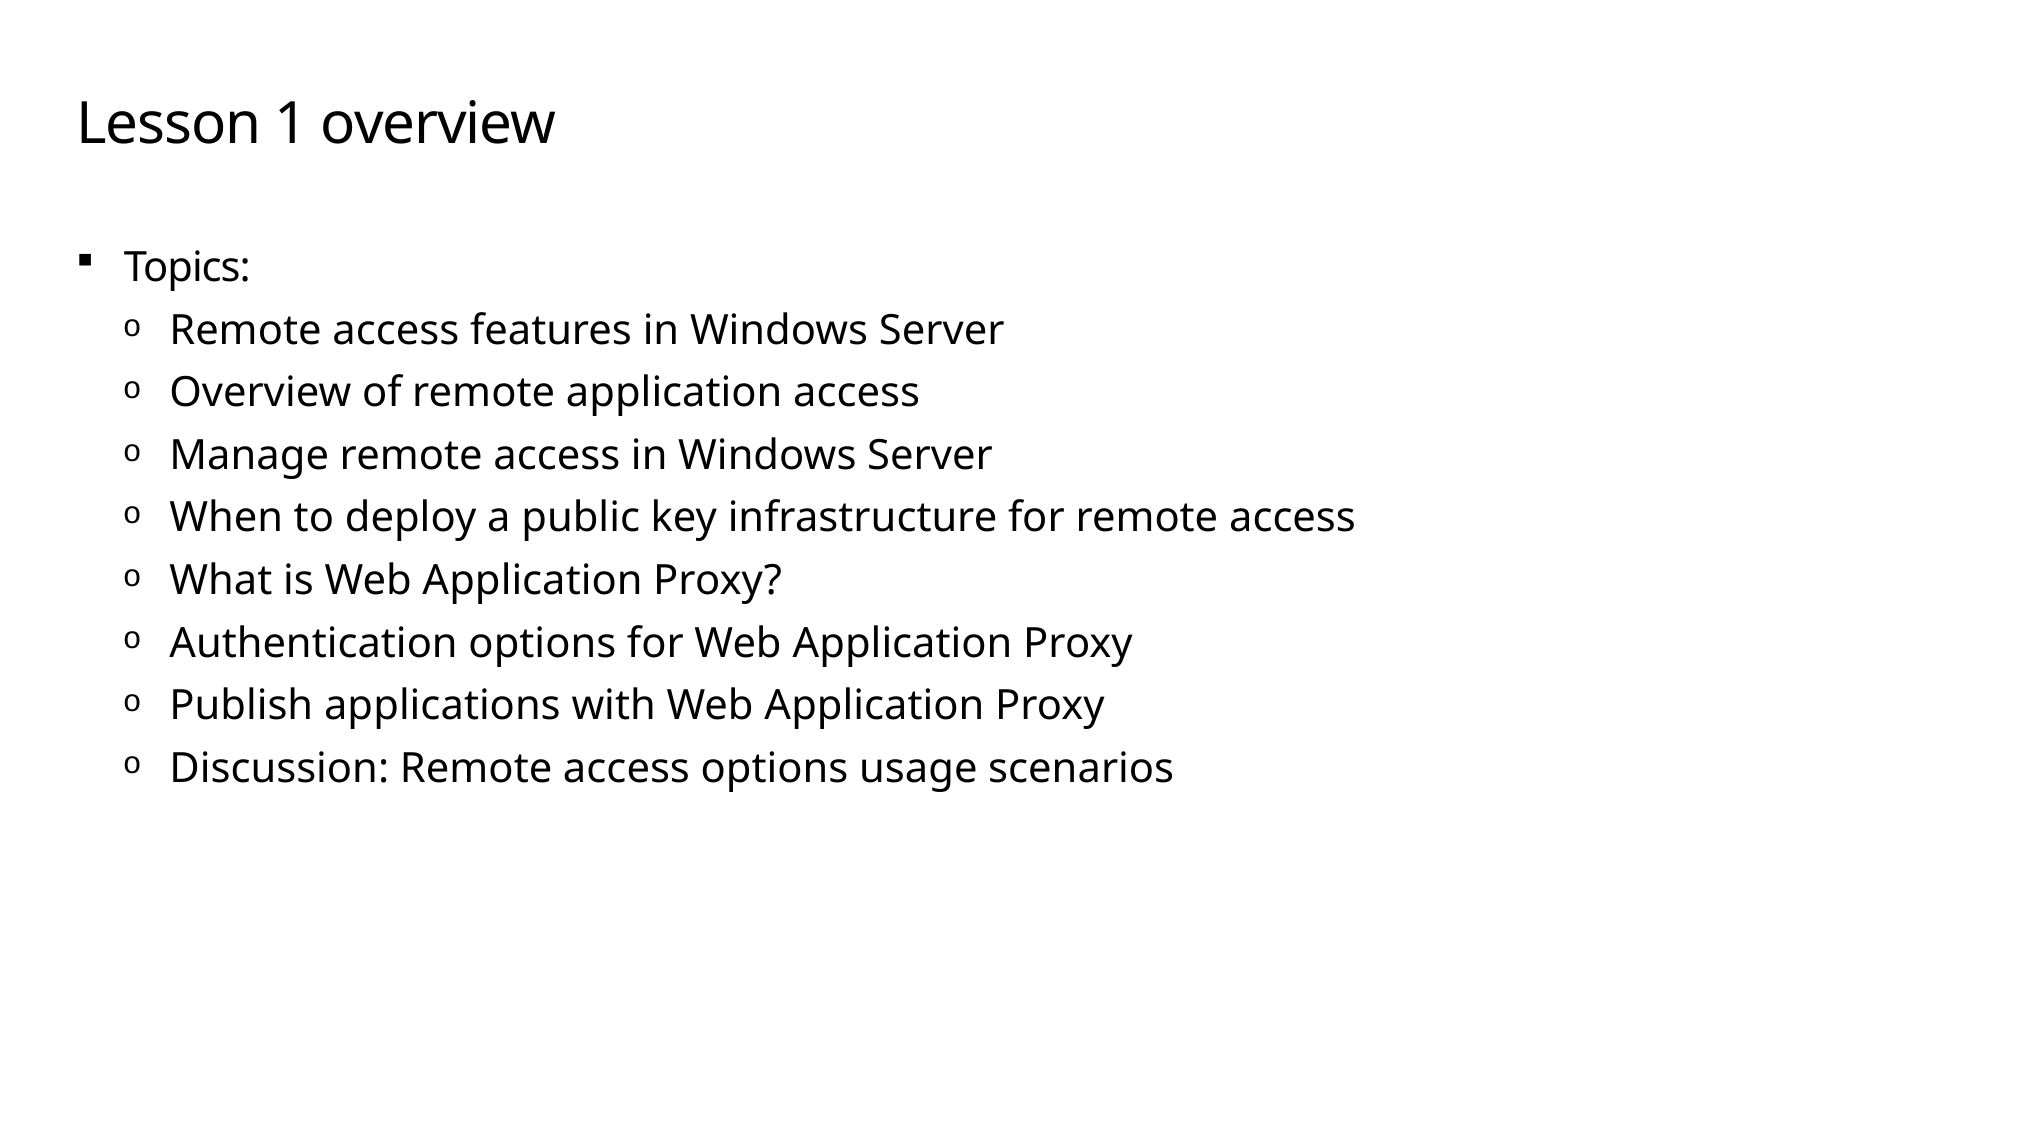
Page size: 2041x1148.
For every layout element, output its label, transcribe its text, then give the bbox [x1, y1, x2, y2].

title Lesson 1 overview [76, 93, 1968, 161]
list Topics: Remote access features in Windows Server Overview of remote application access Manage remote access in Windows Server When to deploy a public key infrastructure for remote access What is Web Application Proxy? Authentication options for Web Application Proxy Publish applications with Web Application Proxy Discussion: Remote access options usage scenarios [76, 240, 1970, 1074]
